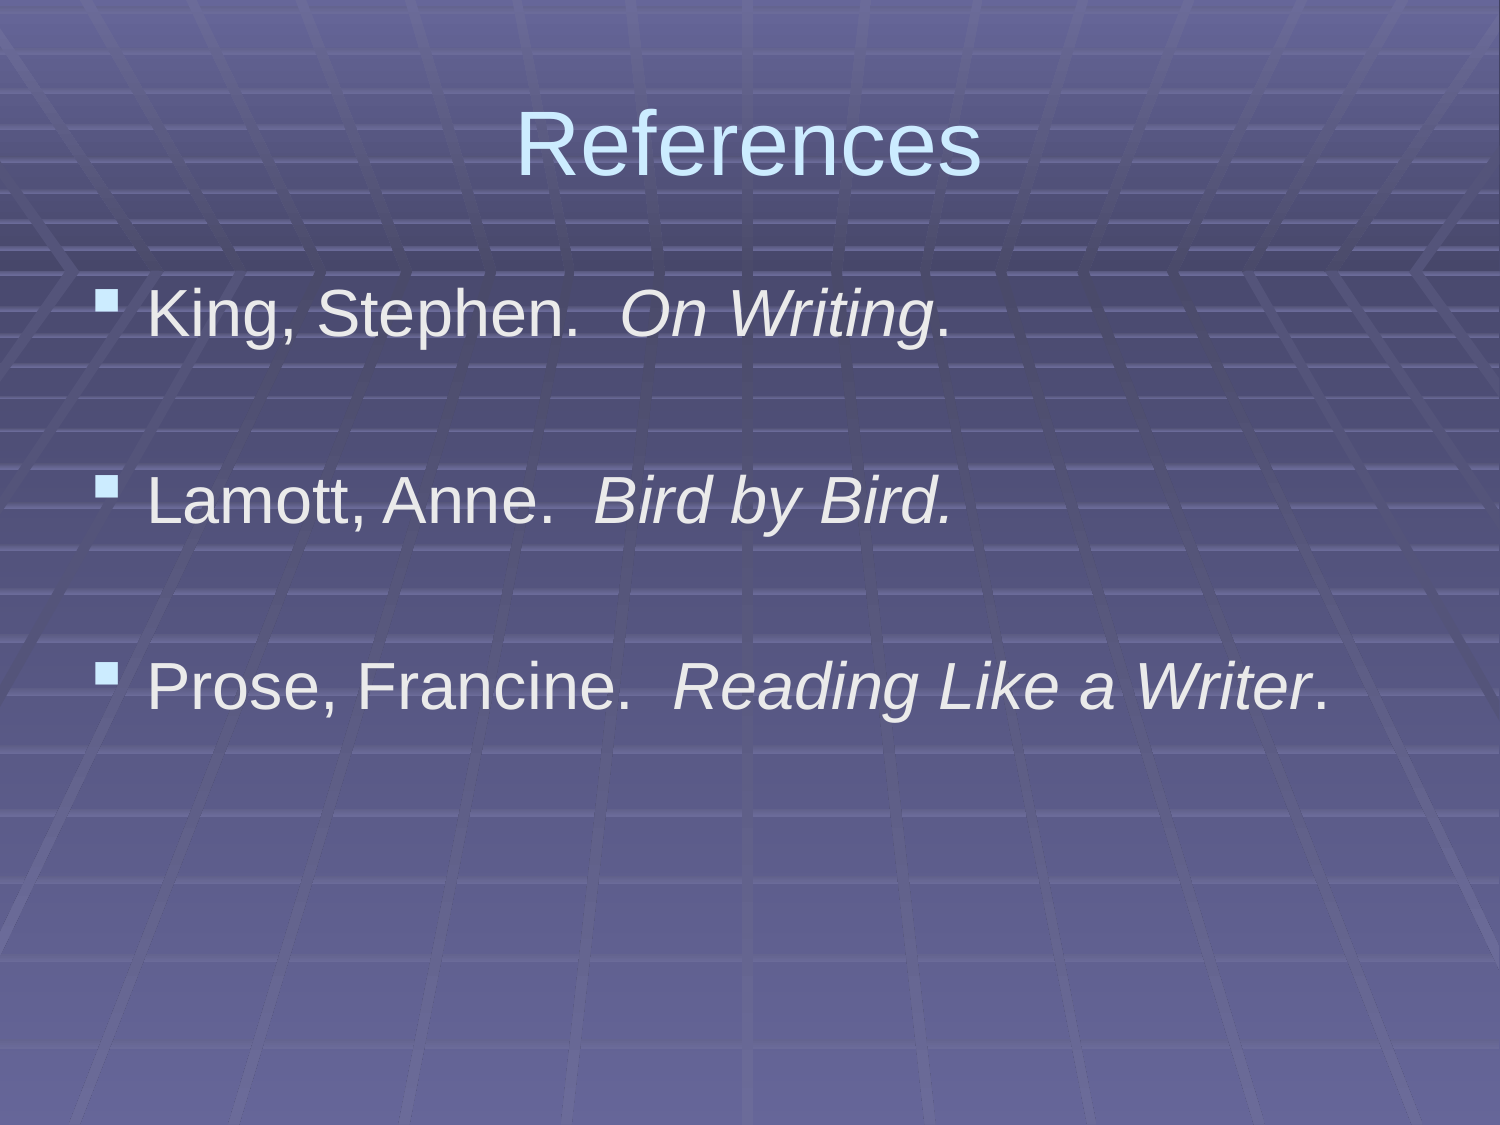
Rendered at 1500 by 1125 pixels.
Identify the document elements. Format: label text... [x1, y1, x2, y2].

list King, Stephen. On Writing. Lamott, Anne. Bird by Bird. Prose, Francine. Reading Like a Writer. [74, 261, 1425, 1001]
title References [74, 44, 1425, 233]
